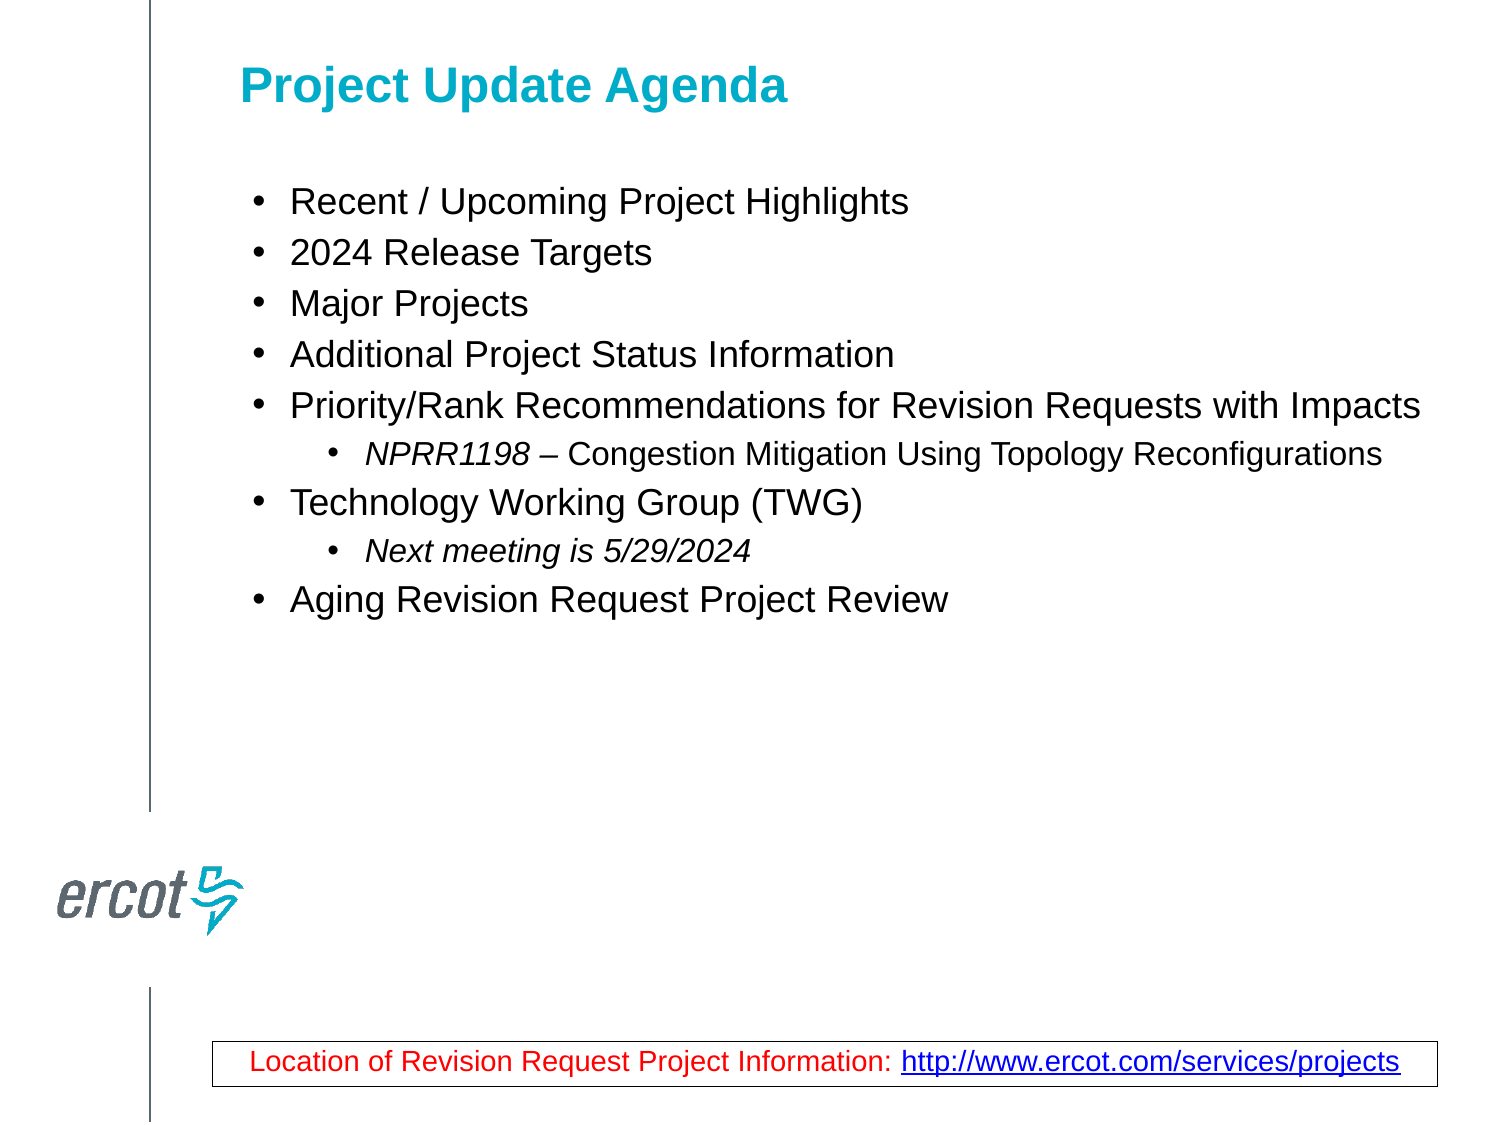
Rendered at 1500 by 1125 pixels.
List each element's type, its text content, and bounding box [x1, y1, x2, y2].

text_box Location of Revision Request Project Information: http://www.ercot.com/services/projects [212, 1041, 1438, 1087]
picture [53, 862, 162, 938]
text_box Project Update Agenda [225, 52, 938, 125]
list Recent / Upcoming Project Highlights 2024 Release Targets Major Projects Additional Project Status Information Priority/Rank Recommendations for Revision Requests with Impacts NPRR1198 – Congestion Mitigation Using Topology Reconfigurations Technology Working Group (TWG) Next meeting is 5/29/2024 Aging Revision Request Project Review [162, 174, 1450, 1025]
